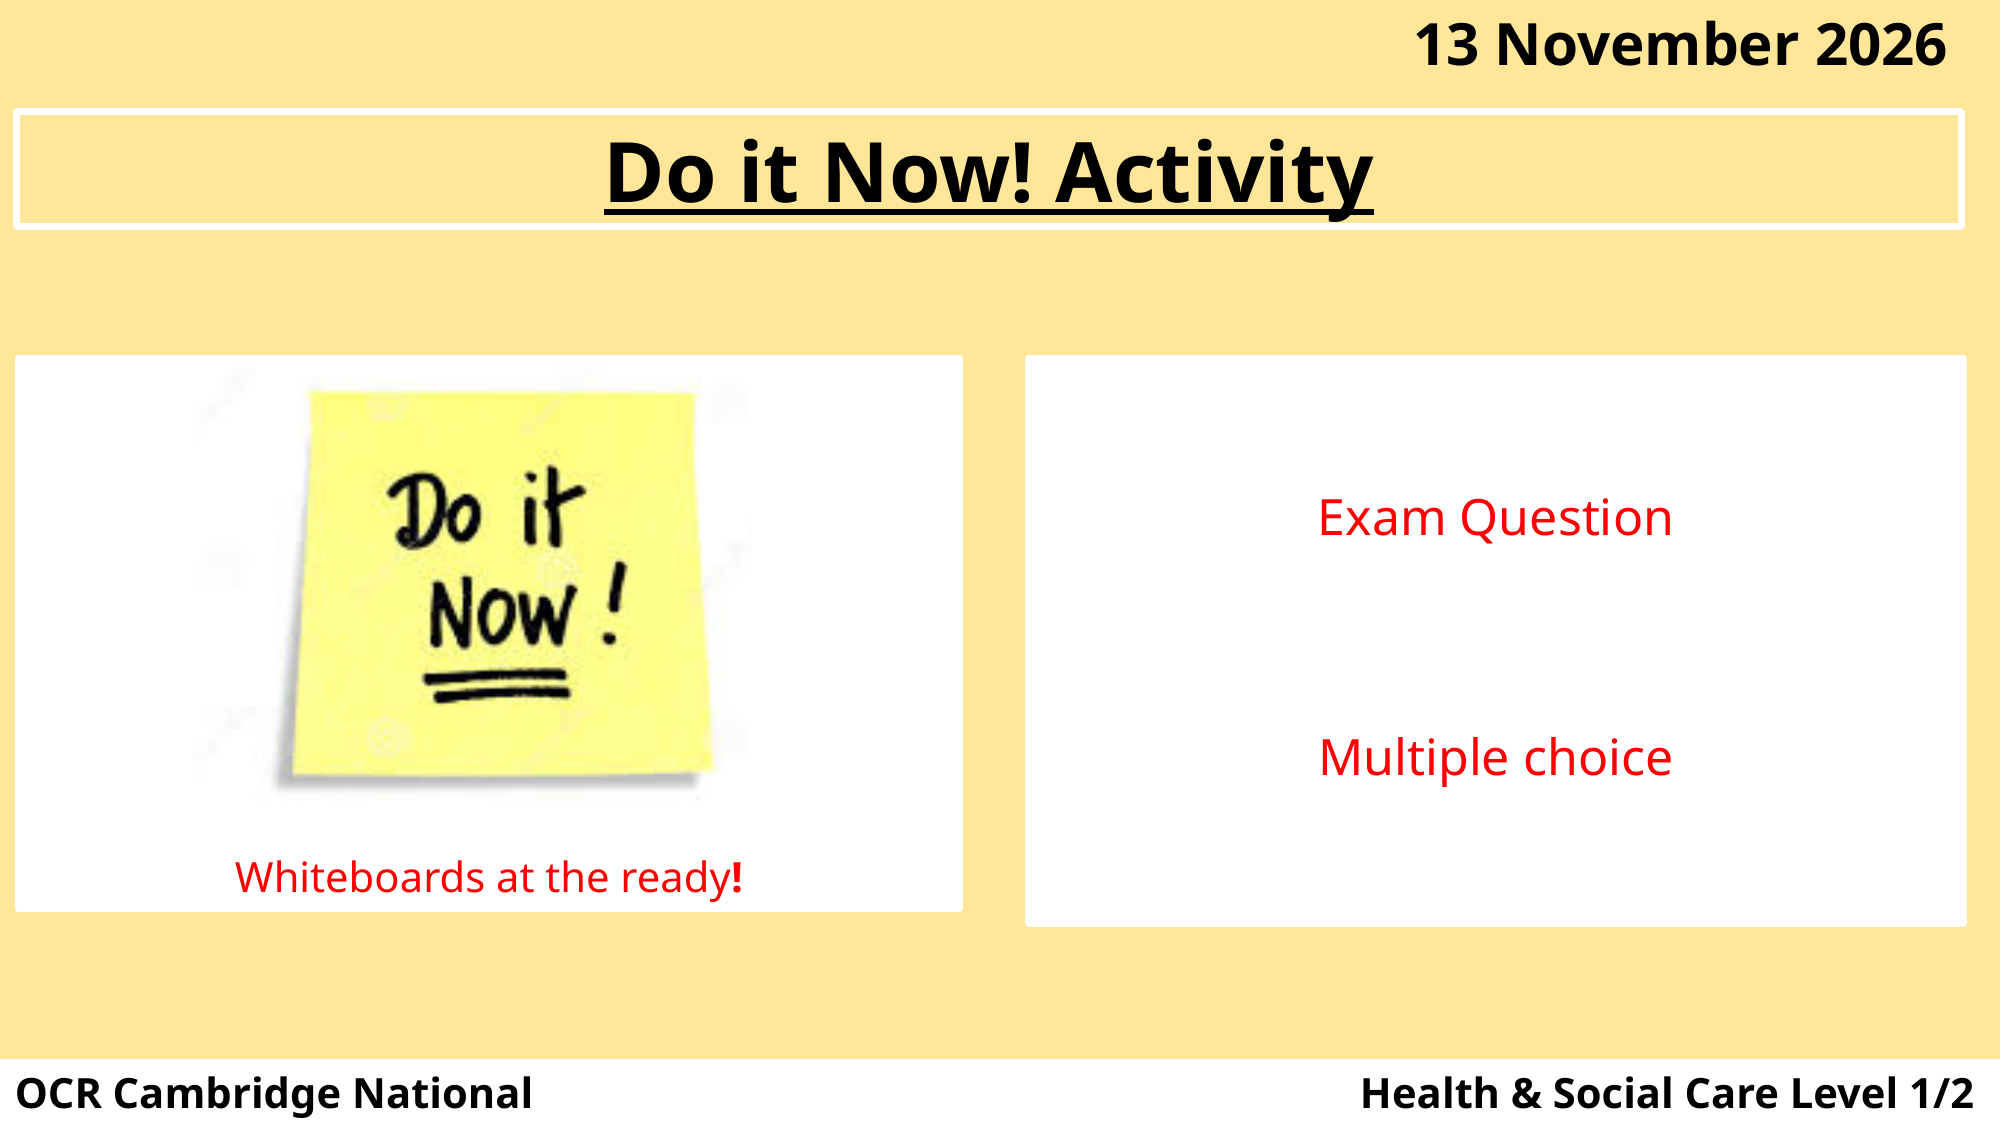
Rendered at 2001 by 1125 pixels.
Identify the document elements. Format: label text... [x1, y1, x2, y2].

text_box Do it Now! Activity [16, 111, 1962, 227]
text_box Exam Question Multiple choice [1028, 358, 1964, 923]
text_box 28 September 2020 [1205, 0, 1964, 94]
text_box Whiteboards at the ready! [18, 358, 960, 909]
text_box Health & Social Care Level 1/2 [873, 1059, 2000, 1125]
picture [191, 358, 752, 824]
text_box OCR Cambridge National [0, 1059, 873, 1125]
